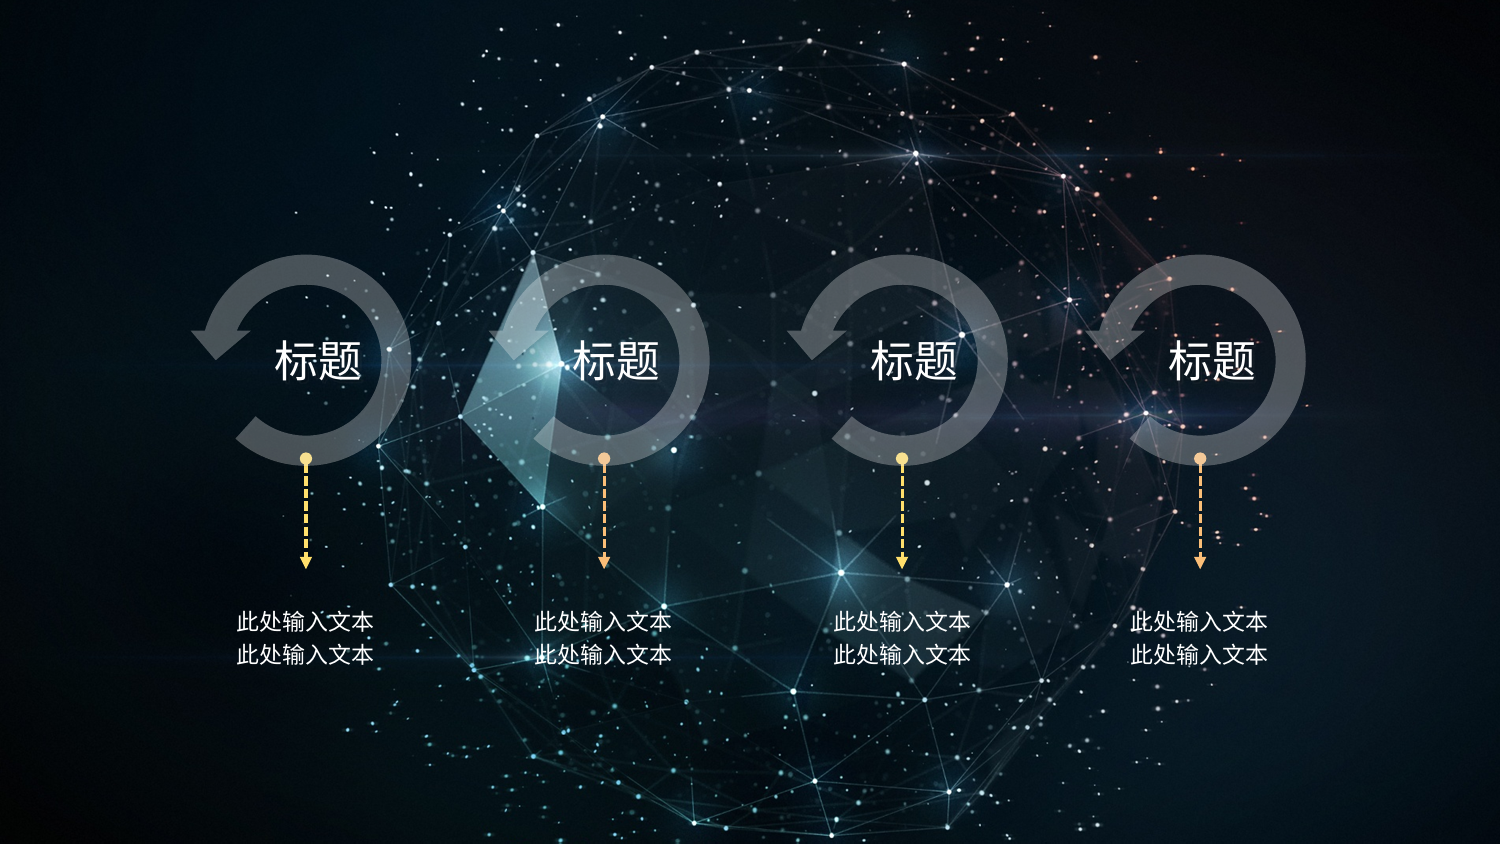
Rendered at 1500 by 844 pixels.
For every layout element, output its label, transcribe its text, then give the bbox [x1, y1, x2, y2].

text_box 此处输入文本 此处输入文本 [439, 596, 737, 674]
text_box 标题 [786, 254, 1008, 466]
text_box 此处输入文本 此处输入文本 [1034, 596, 1364, 674]
text_box 标题 [1084, 254, 1306, 466]
text_box 标题 [488, 254, 710, 466]
text_box 此处输入文本 此处输入文本 [141, 596, 439, 674]
text_box 此处输入文本 此处输入文本 [737, 596, 1034, 674]
text_box 标题 [190, 254, 412, 466]
picture [0, 0, 1500, 844]
